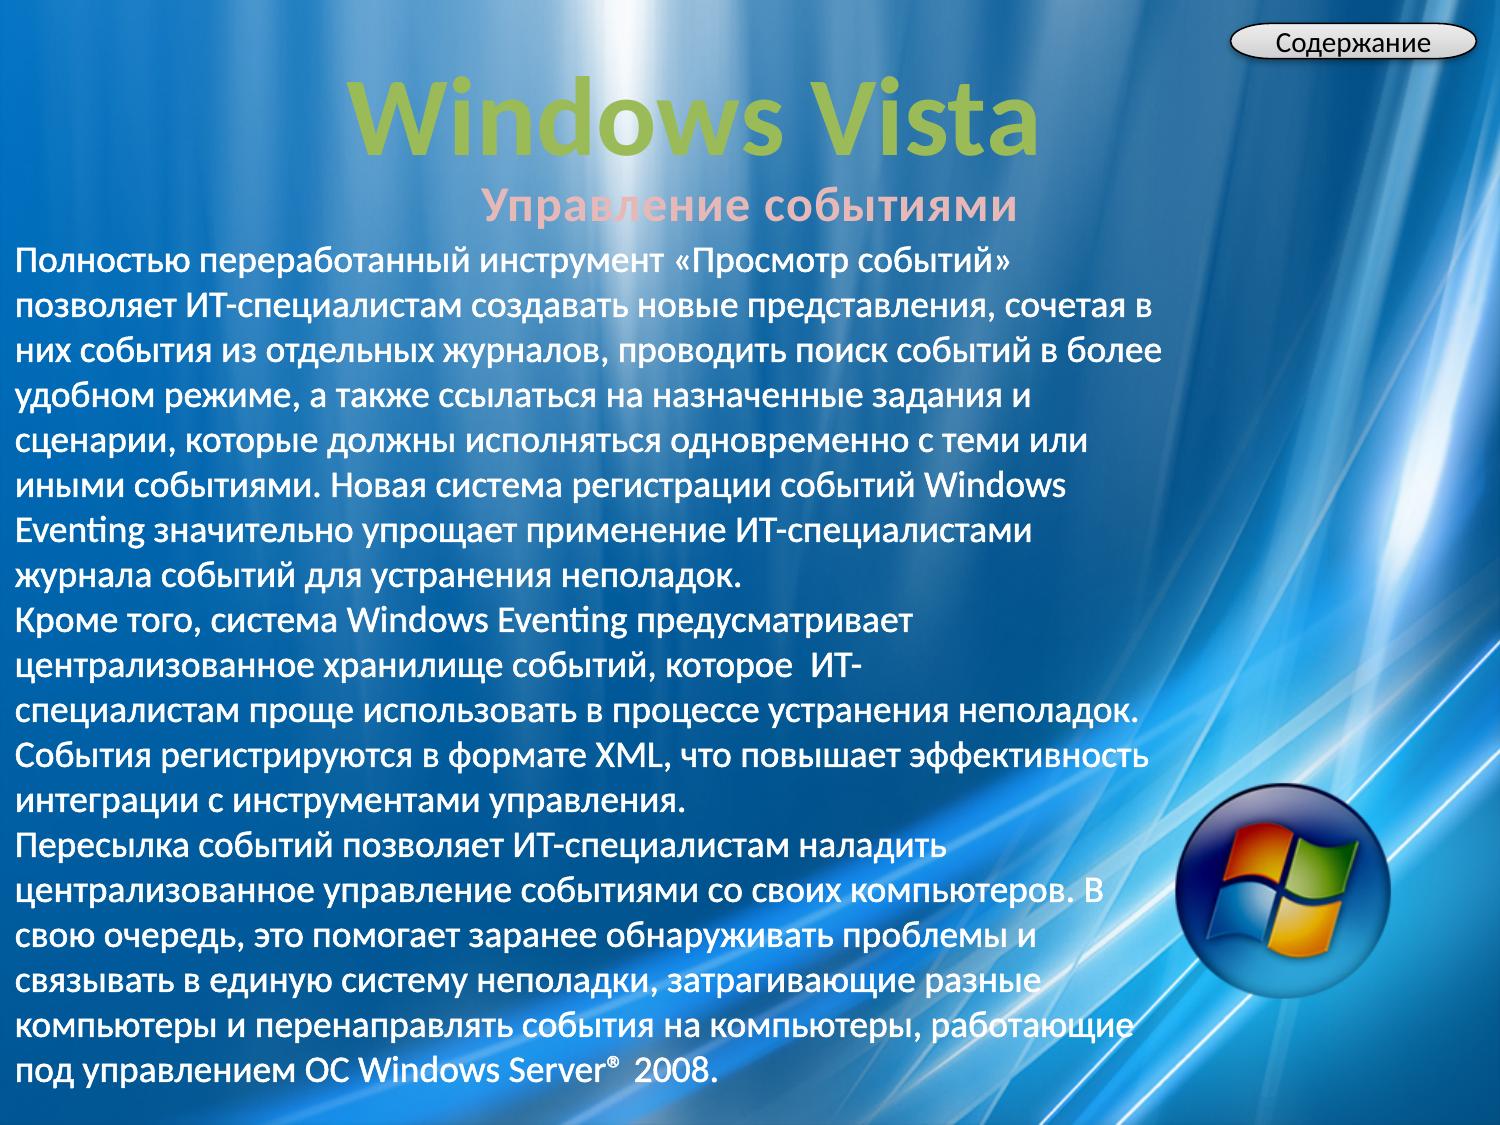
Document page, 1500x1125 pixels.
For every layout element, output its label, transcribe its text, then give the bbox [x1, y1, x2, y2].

picture [0, 239, 1500, 1125]
text_box Windows Vista [331, 35, 1057, 163]
text_box Управление событиями [0, 163, 1500, 239]
text_box Содержание [1229, 22, 1478, 60]
picture [0, 0, 1500, 163]
text_box Полностью переработанный инструмент «Просмотр событий» позволяет ИТ-специалистам создавать новые представления, сочетая в них события из отдельных журналов, проводить поиск событий в более удобном режиме, а также ссылаться на назначенные задания и сценарии, которые должны исполняться одновременно с теми или иными событиями. Новая система регистрации событий Windows Eventing значительно упрощает применение ИТ-специалистами журнала событий для устранения неполадок. Кроме того, система Windows Eventing предусматривает централизованное хранилище событий, которое ИТ-специалистам проще использовать в процессе устранения неполадок. События регистрируются в формате XML, что повышает эффективность интеграции с инструментами управления. Пересылка событий позволяет ИТ-специалистам наладить централизованное управление событиями со своих компьютеров. В свою очередь, это помогает заранее обнаруживать проблемы и связывать в единую систему неполадки, затрагивающие разные компьютеры и перенаправлять события на компьютеры, работающие под управлением ОС Windows Server® 2008. [0, 227, 1184, 1097]
